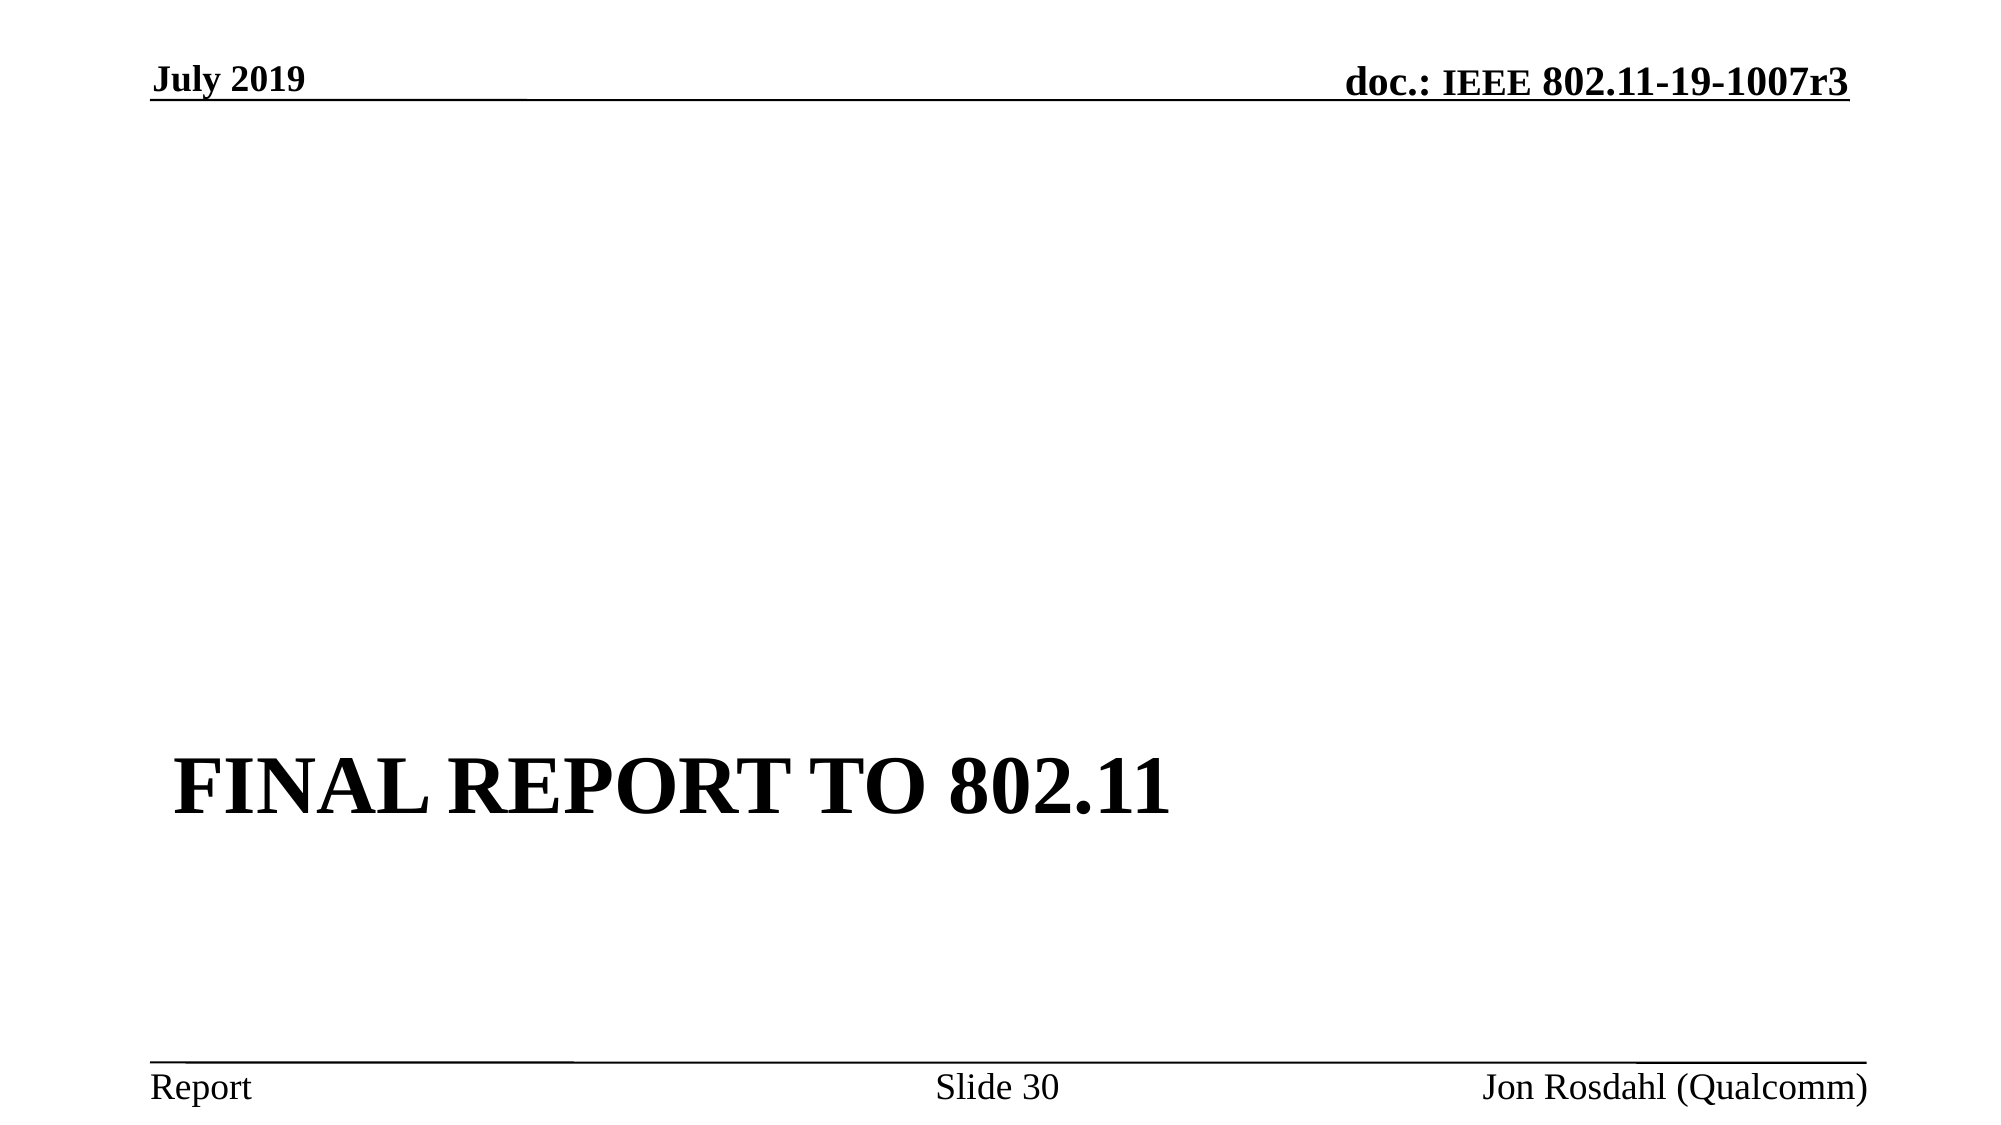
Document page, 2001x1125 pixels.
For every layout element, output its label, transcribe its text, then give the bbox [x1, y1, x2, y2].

title Final Report to 802.11 [157, 722, 1859, 947]
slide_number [152, 49, 434, 100]
footer Jon Rosdahl (Qualcomm) [1424, 1061, 1869, 1108]
slide_number Slide 30 [928, 1061, 1067, 1123]
